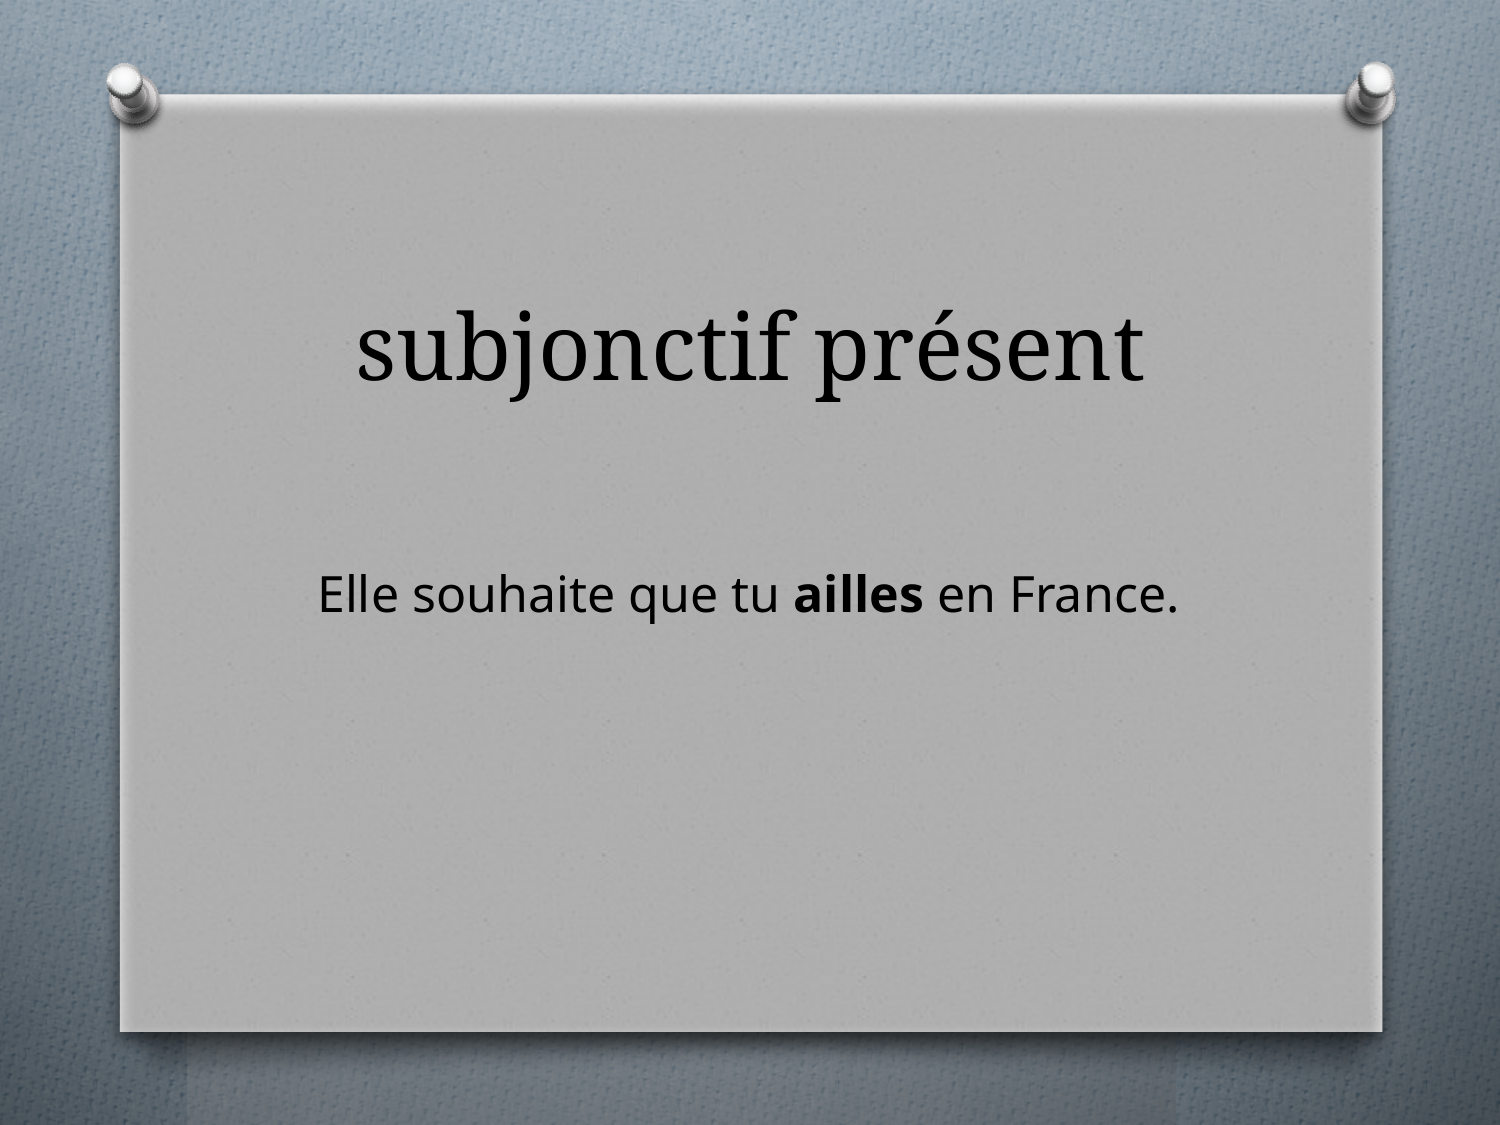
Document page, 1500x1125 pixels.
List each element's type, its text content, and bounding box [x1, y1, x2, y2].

title subjonctif présent [179, 244, 1323, 442]
picture [1317, 35, 1439, 156]
picture [75, 29, 198, 153]
list Elle souhaite que tu ailles en France. [140, 485, 1357, 716]
